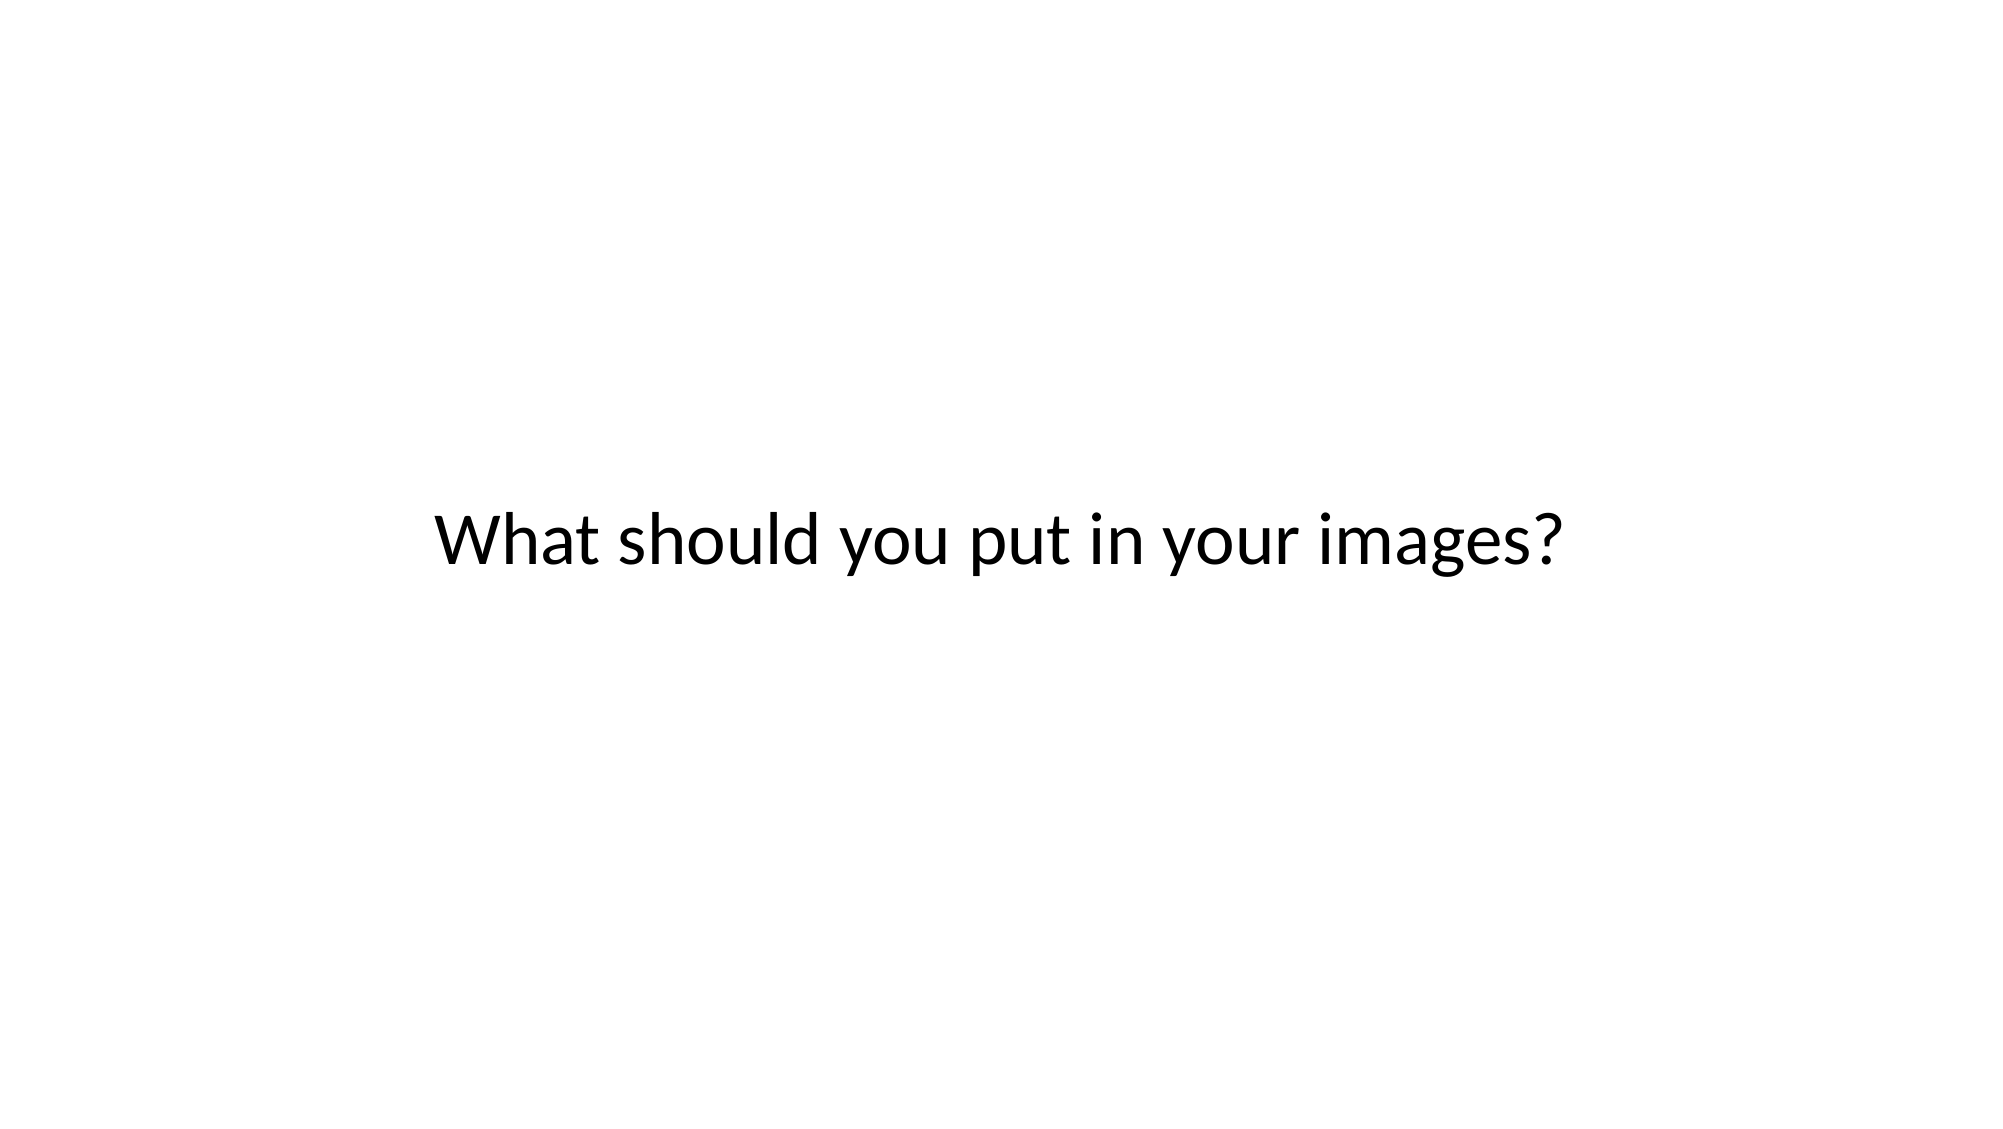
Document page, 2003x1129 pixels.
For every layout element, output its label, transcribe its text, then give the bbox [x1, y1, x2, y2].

title What should you put in your images? [150, 287, 1853, 782]
